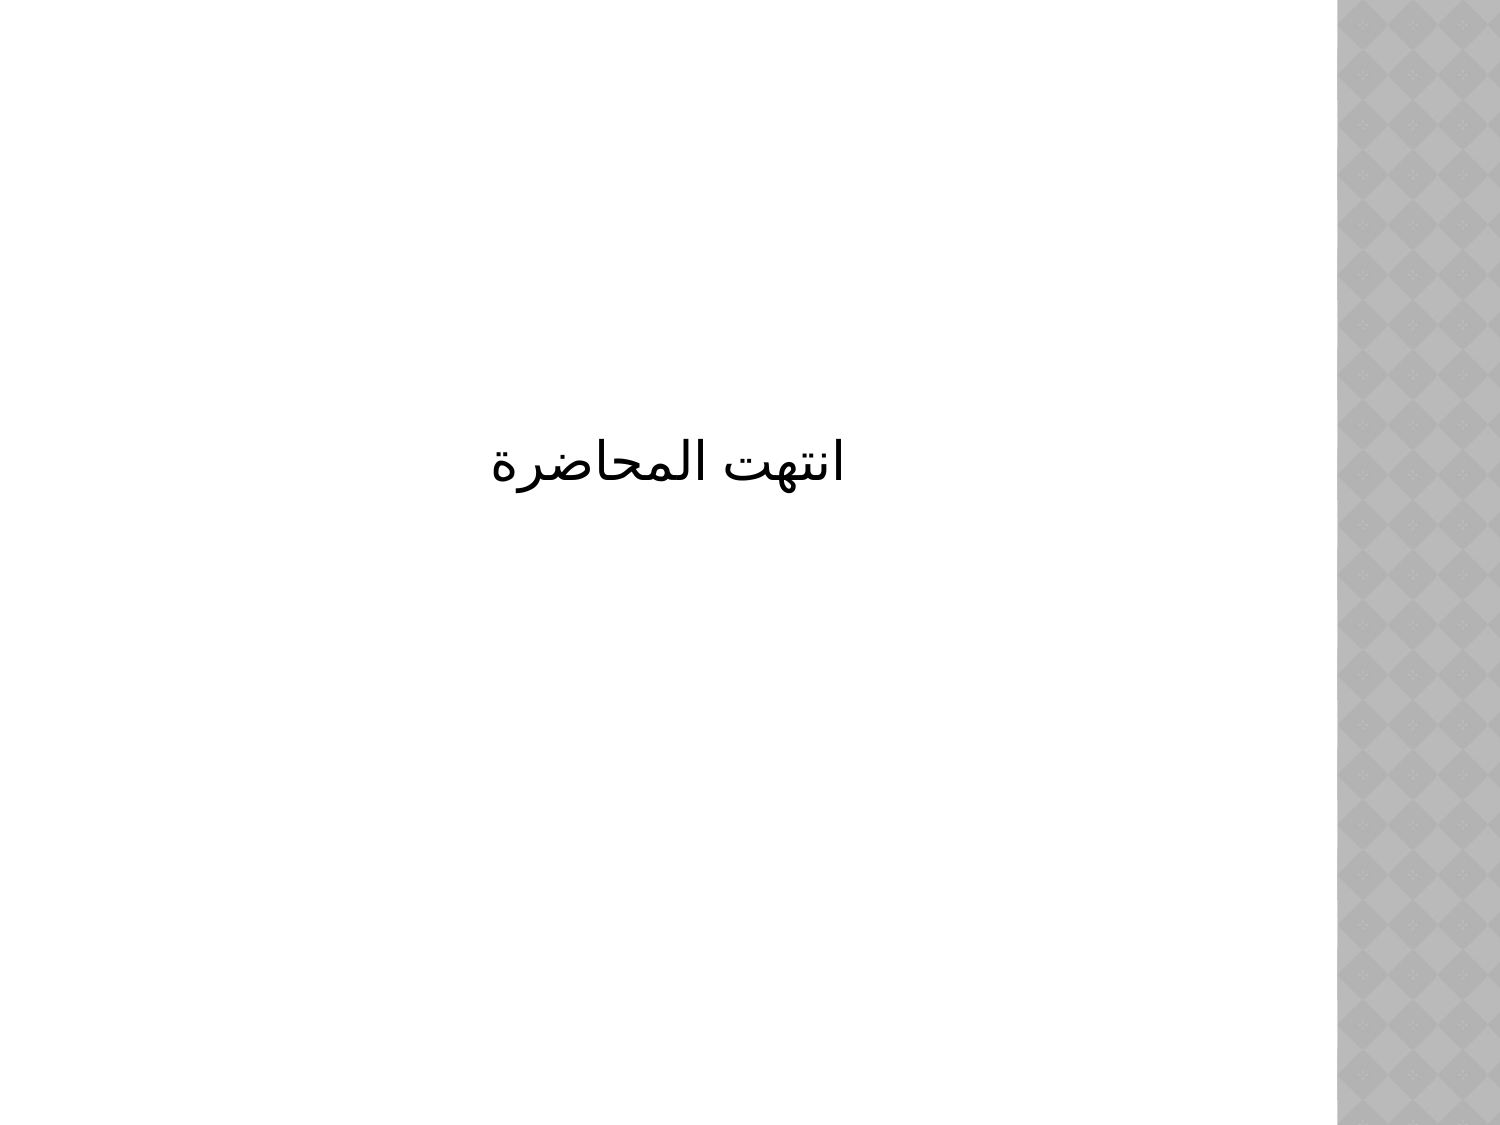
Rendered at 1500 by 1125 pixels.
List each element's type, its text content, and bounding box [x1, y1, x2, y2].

list انتهت المحاضرة [75, 264, 1263, 1059]
